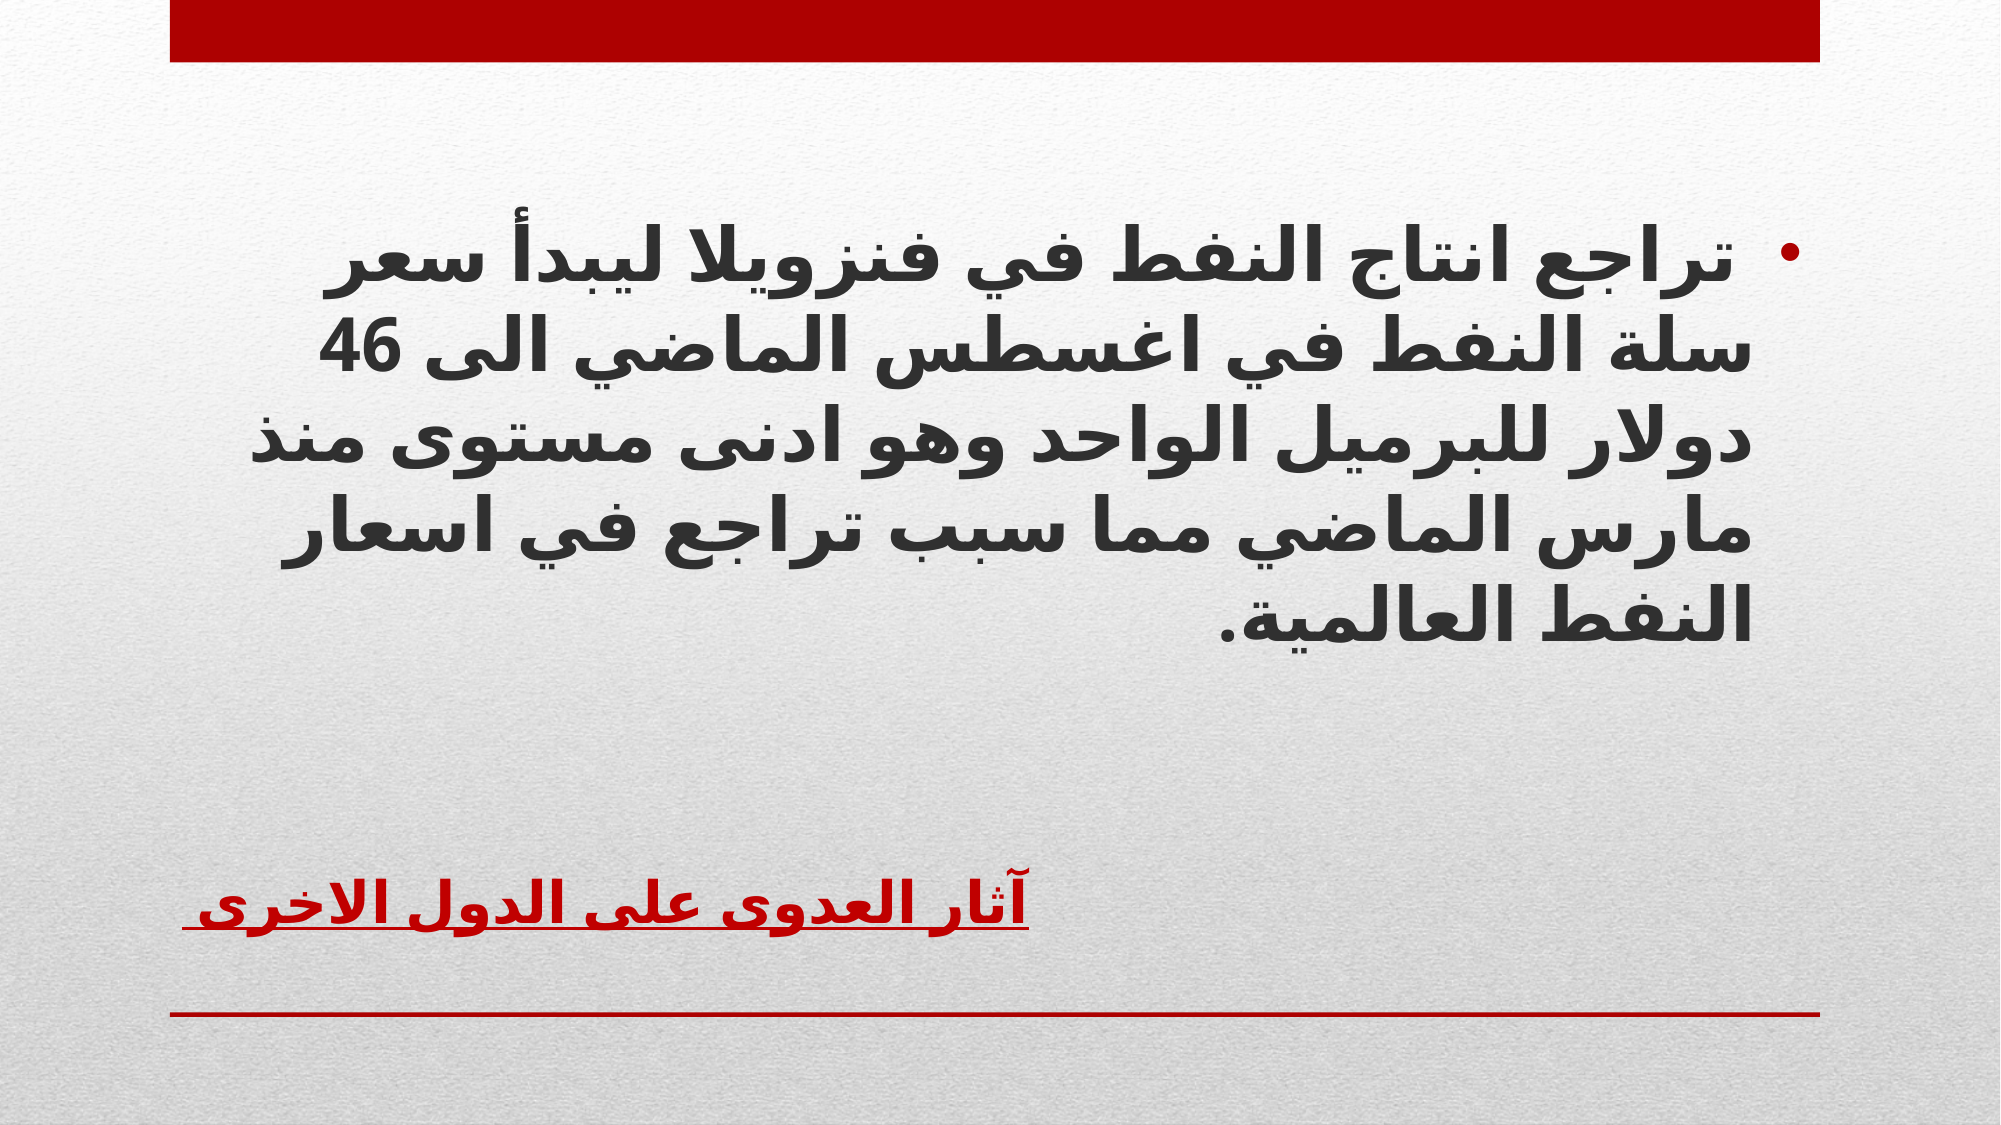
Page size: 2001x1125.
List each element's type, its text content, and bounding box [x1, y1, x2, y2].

title آثار العدوى على الدول الاخرى [166, 750, 1650, 1013]
list تراجع انتاج النفط في فنزويلا ليبدأ سعر سلة النفط في اغسطس الماضي الى 46 دولار للبرميل الواحد وهو ادنى مستوى منذ مارس الماضي مما سبب تراجع في اسعار النفط العالمية. [166, 112, 1817, 750]
